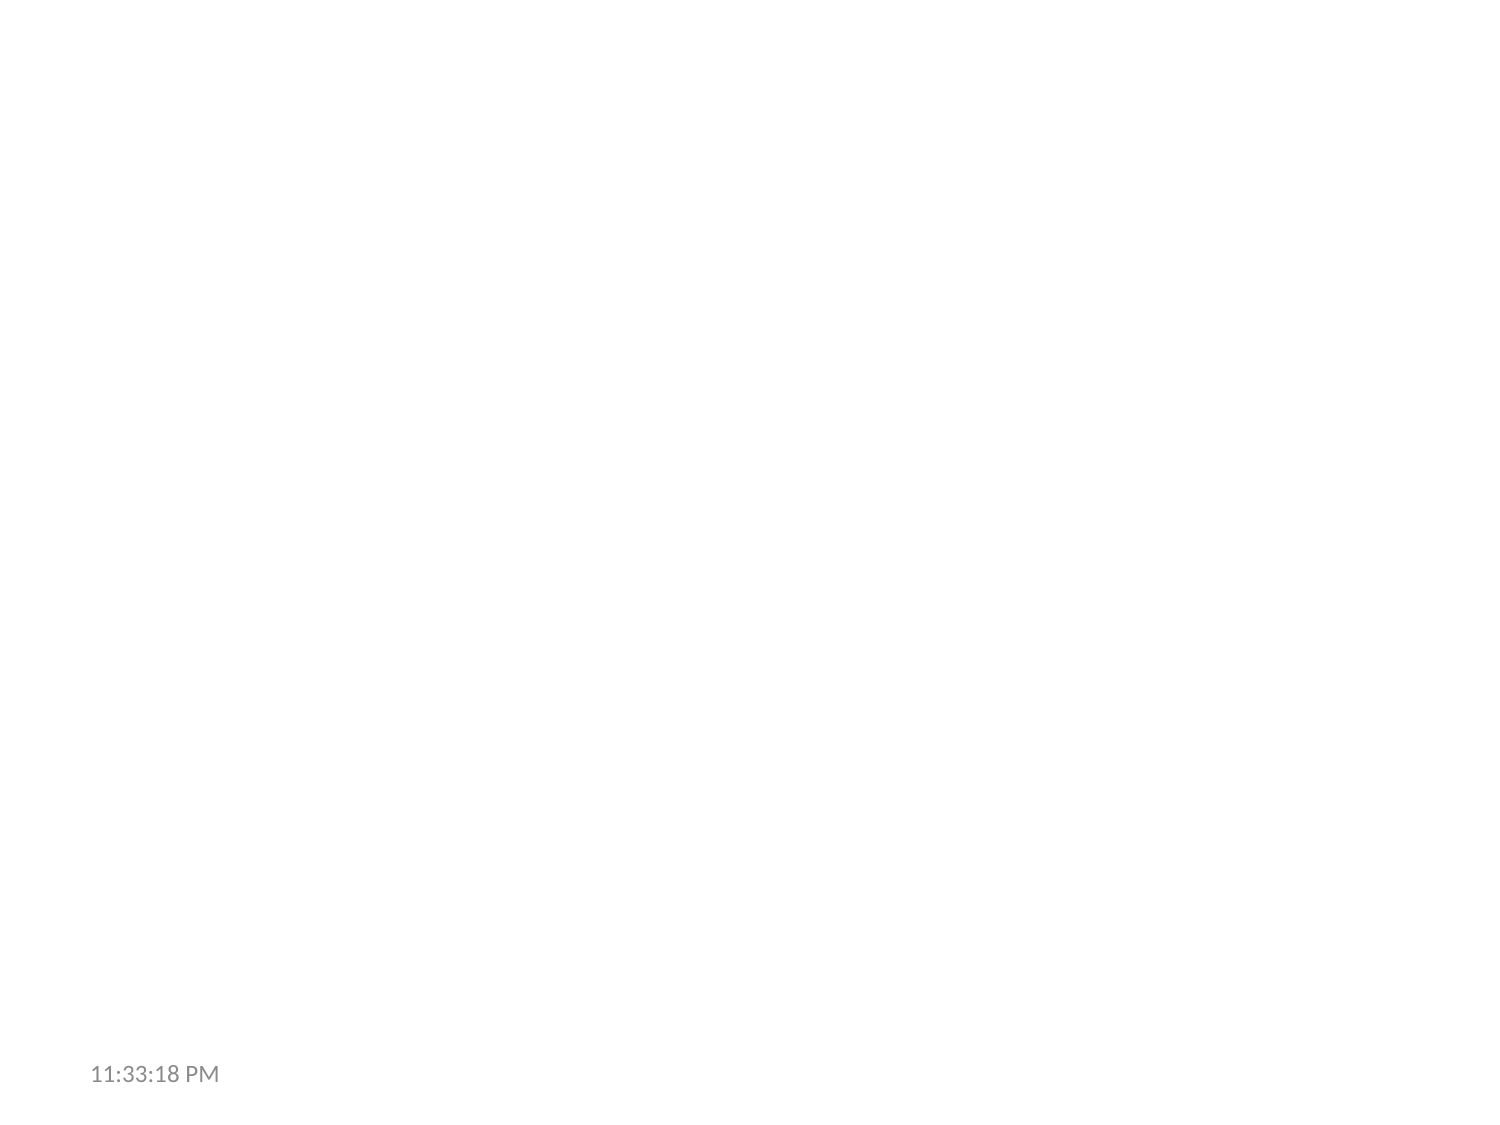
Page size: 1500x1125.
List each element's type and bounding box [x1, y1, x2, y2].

slide_number [75, 1042, 425, 1103]
